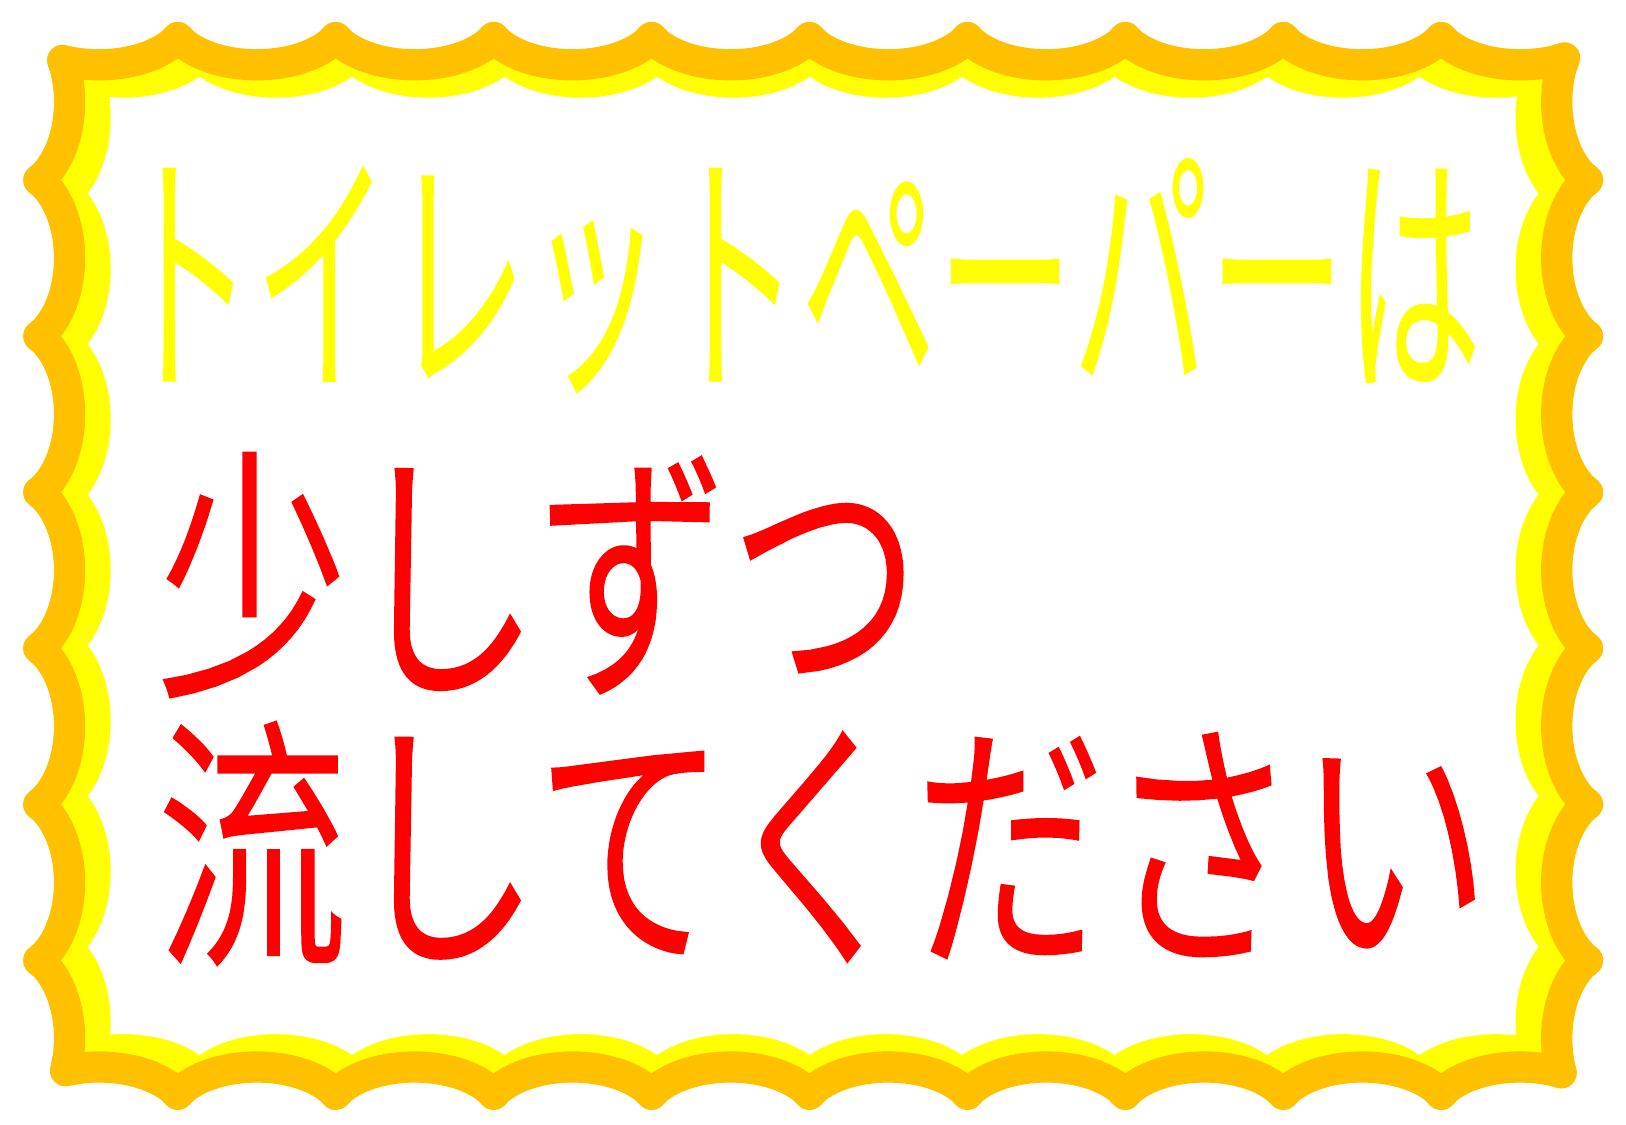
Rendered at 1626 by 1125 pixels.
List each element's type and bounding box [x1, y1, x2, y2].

text_box [38, 37, 1588, 1095]
